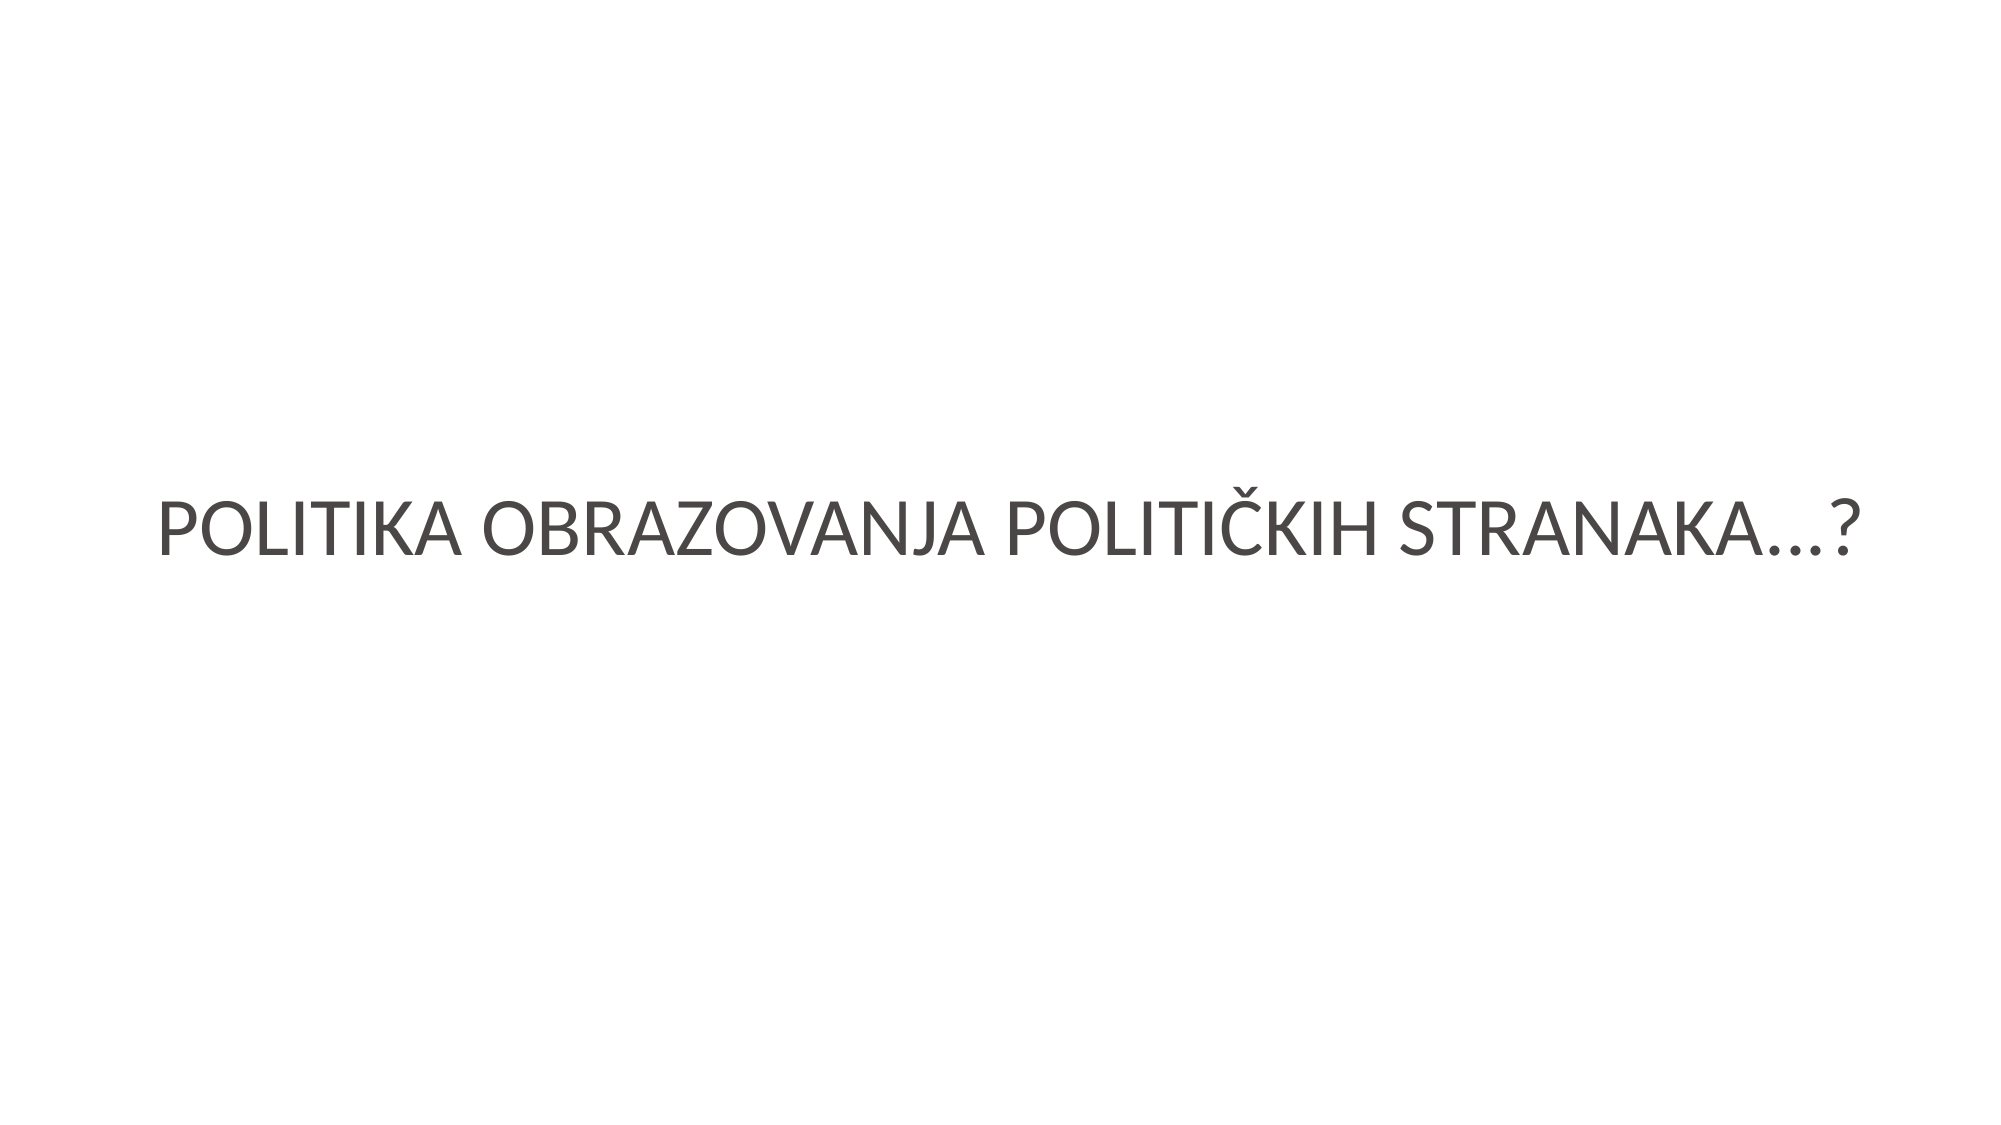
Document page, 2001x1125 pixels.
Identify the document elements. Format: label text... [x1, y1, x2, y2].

text_box POLITIKA OBRAZOVANJA POLITIČKIH STRANAKA...? [69, 415, 1954, 580]
